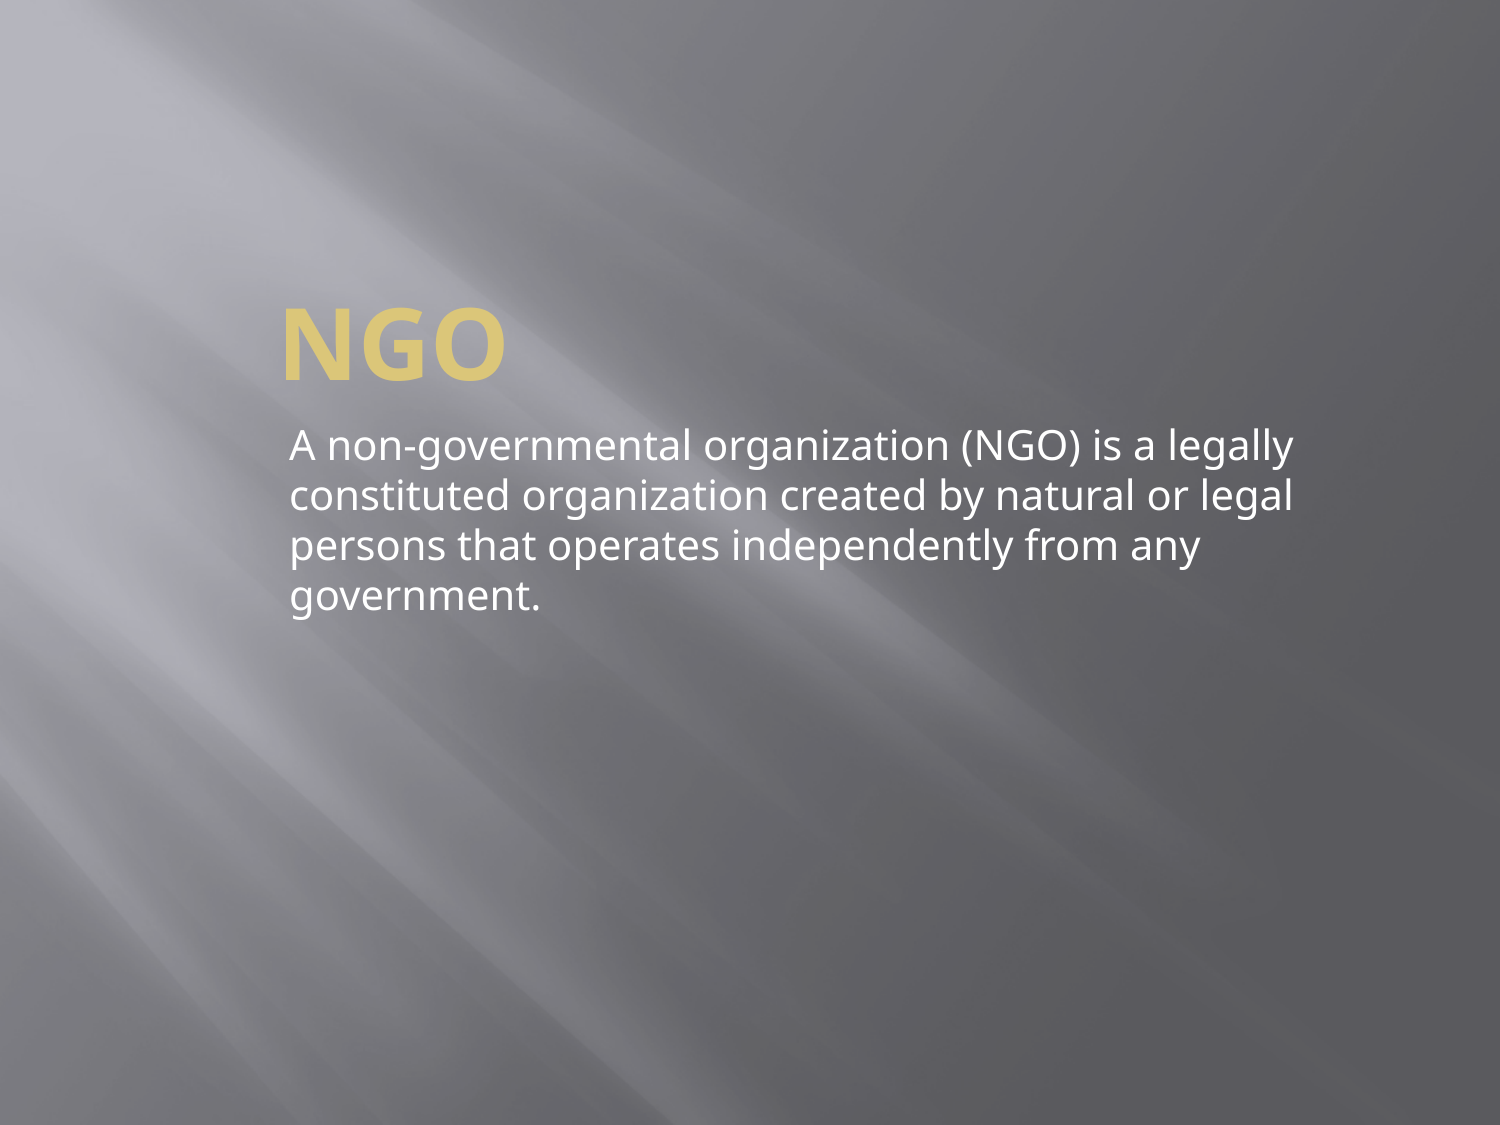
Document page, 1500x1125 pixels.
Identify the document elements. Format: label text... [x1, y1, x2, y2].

title NGO [262, 99, 1425, 400]
list A non-governmental organization (NGO) is a legally constituted organization created by natural or legal persons that operates independently from any government. [262, 411, 1425, 659]
